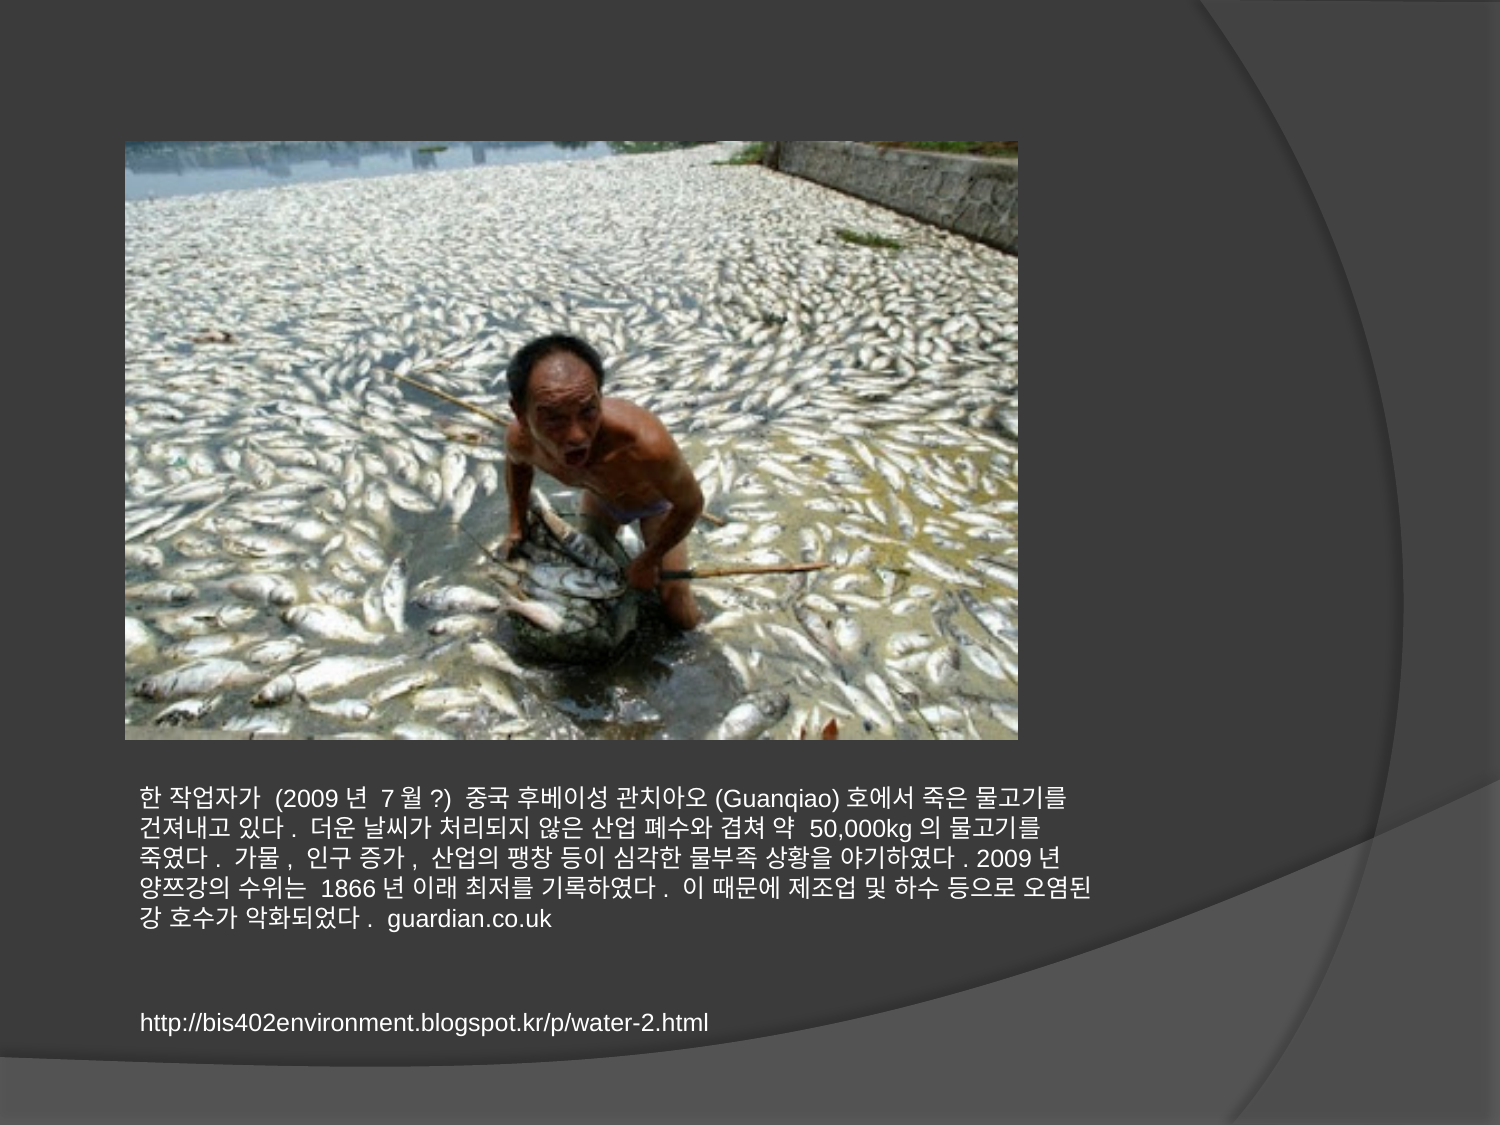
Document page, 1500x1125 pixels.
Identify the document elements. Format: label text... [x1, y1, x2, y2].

picture [124, 141, 1018, 740]
text_box http://bis402environment.blogspot.kr/p/water-2.html [125, 999, 796, 1045]
text_box 한 작업자가 (2009년 7월?) 중국 후베이성 관치아오(Guanqiao)호에서 죽은 물고기를 건져내고 있다. 더운 날씨가 처리되지 않은 산업 폐수와 겹쳐 약 50,000kg의 물고기를 죽였다. 가물, 인구 증가, 산업의 팽창 등이 심각한 물부족 상황을 야기하였다. 2009년 양쯔강의 수위는 1866년 이래 최저를 기록하였다. 이 때문에 제조업 및 하수 등으로 오염된 강 호수가 악화되었다. guardian.co.uk [125, 775, 1127, 940]
